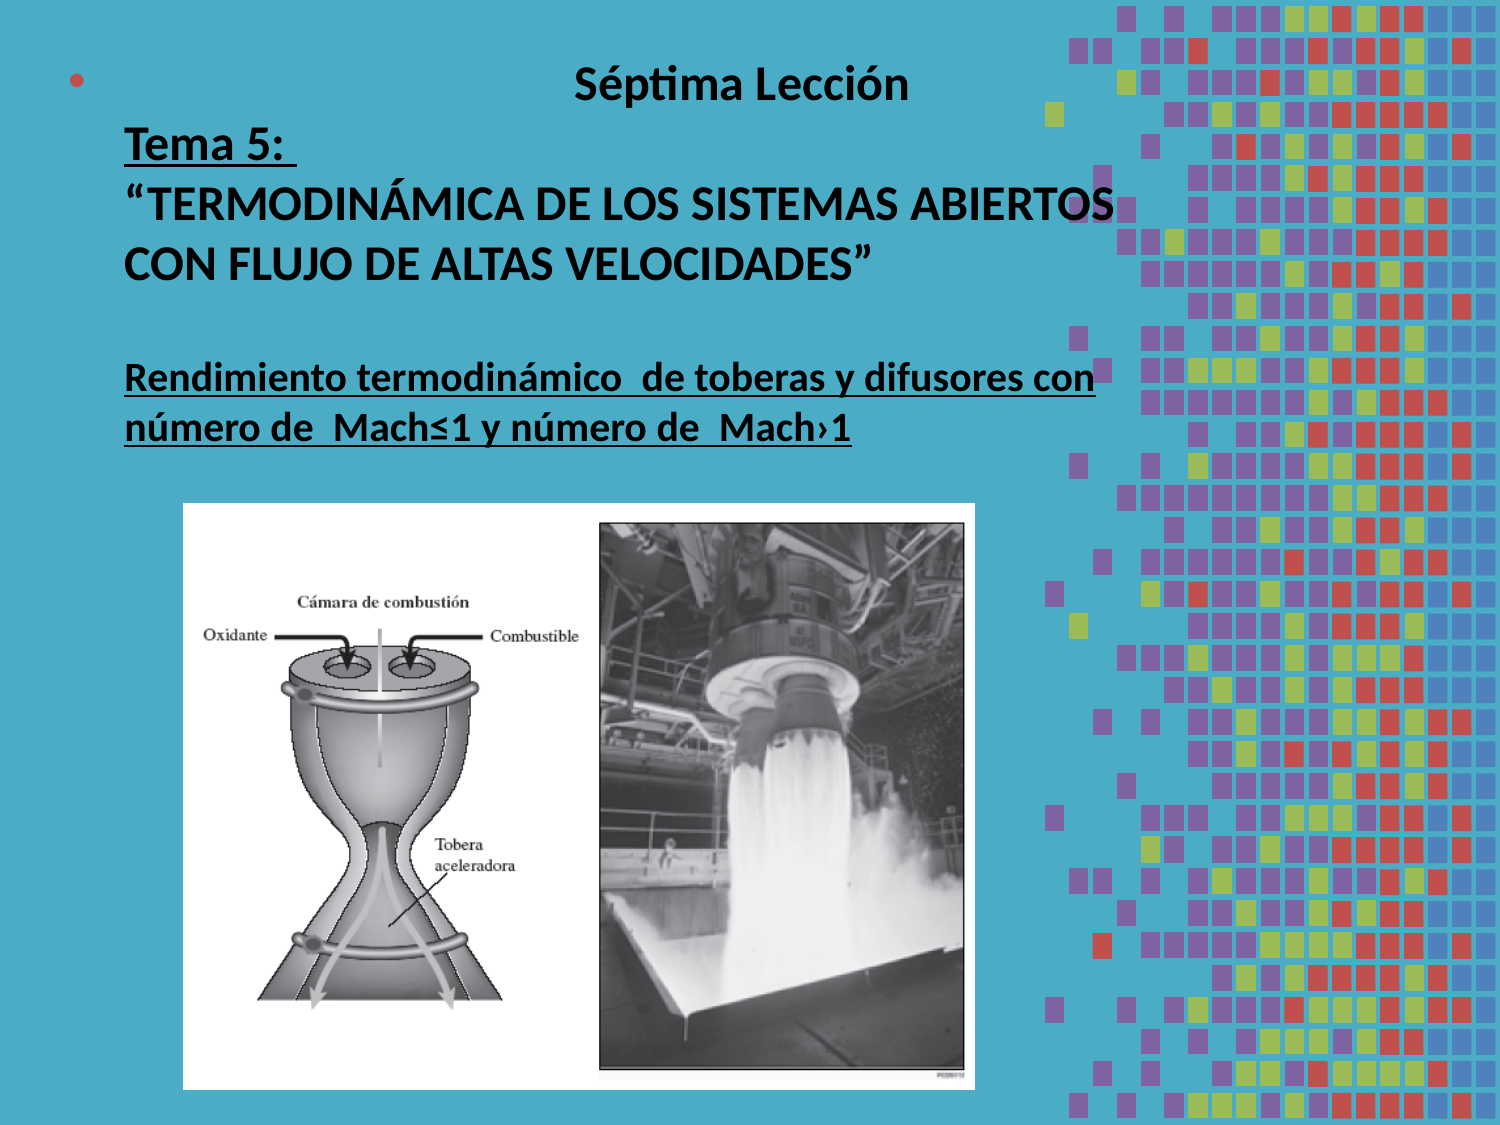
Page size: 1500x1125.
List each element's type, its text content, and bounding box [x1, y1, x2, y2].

picture [182, 503, 975, 1090]
title Séptima Lección Tema 5: “TERMODINÁMICA DE LOS SISTEMAS ABIERTOS CON FLUJO DE ALTAS VELOCIDADES” Rendimiento termodinámico de toberas y difusores con número de Mach≤1 y número de Mach›1 [53, 42, 1199, 634]
